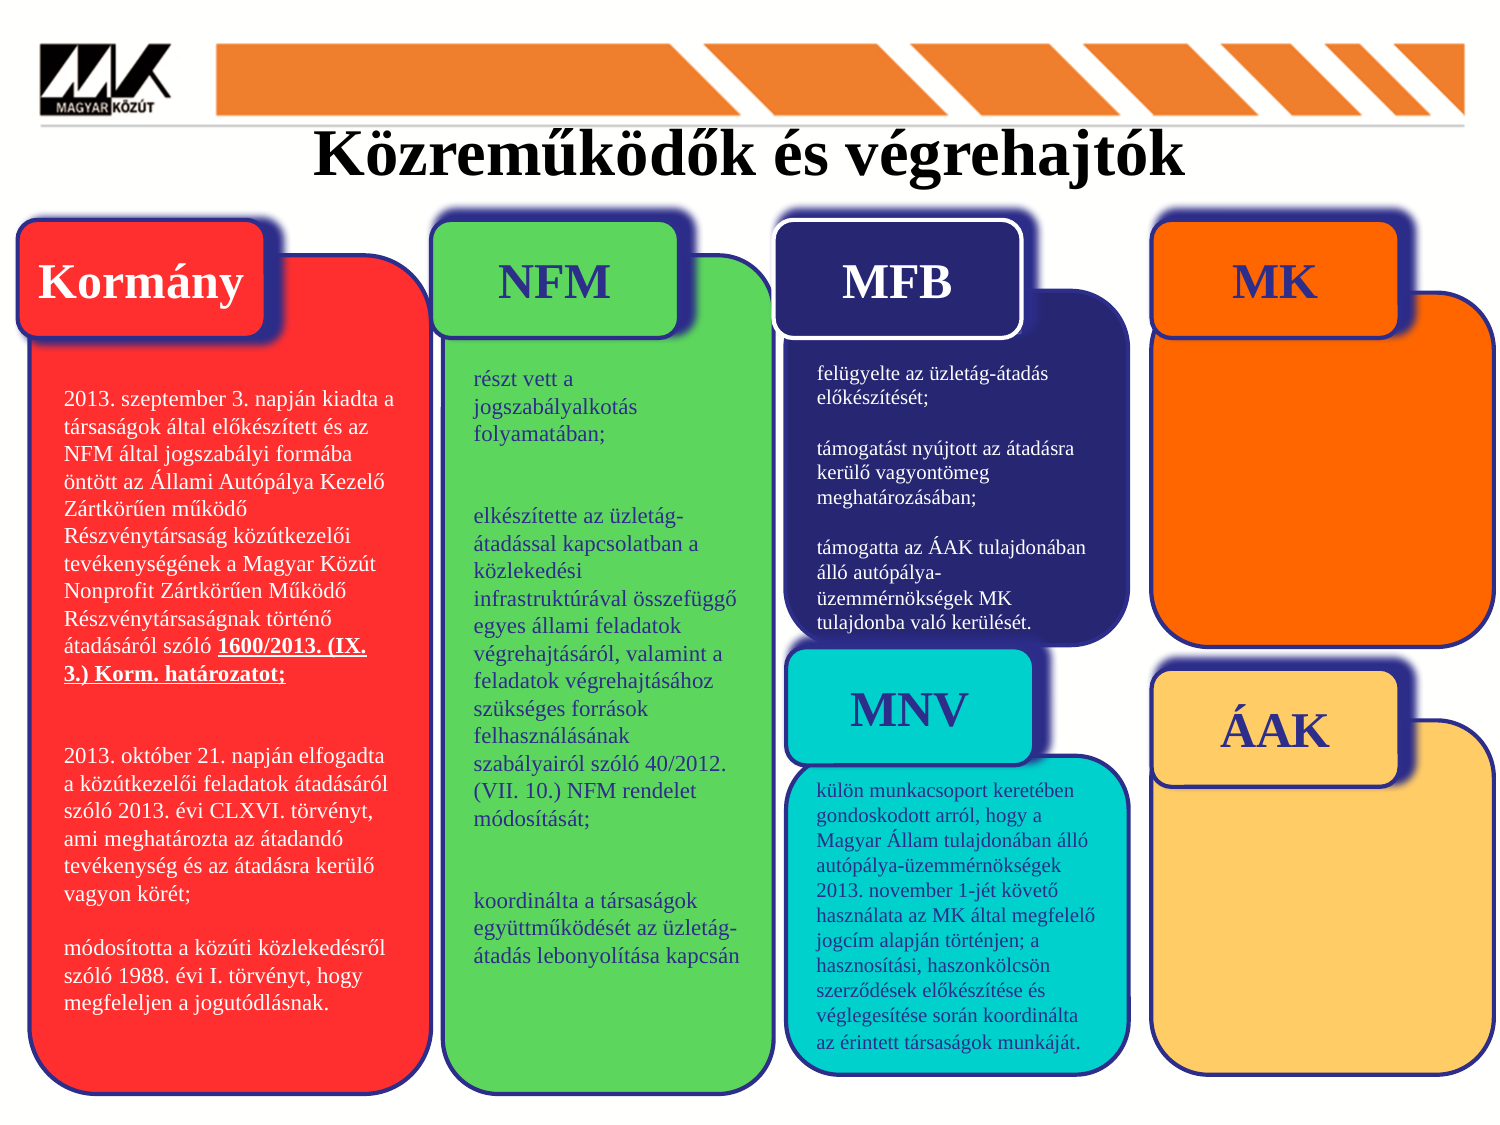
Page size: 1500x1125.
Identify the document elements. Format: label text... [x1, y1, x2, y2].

text_box MFB [771, 217, 1024, 341]
picture [0, 0, 1500, 1125]
text_box 2013. szeptember 3. napján kiadta a társaságok által előkészített és az NFM által jogszabályi formába öntött az Állami Autópálya Kezelő Zártkörűen működő Részvénytársaság közútkezelői tevékenységének a Magyar Közút Nonprofit Zártkörűen Működő Részvénytársaságnak történő átadásáról szóló 1600/2013. (IX. 3.) Korm. határozatot; 2013. október 21. napján elfogadta a közútkezelői feladatok átadásáról szóló 2013. évi CLXVI. törvényt, ami meghatározta az átadandó tevékenység és az átadásra kerülő vagyon körét; módosította a közúti közlekedésről szóló 1988. évi I. törvényt, hogy megfeleljen a jogutódlásnak. [27, 253, 434, 1097]
text_box ÁAK [1149, 666, 1402, 789]
text_box [1149, 290, 1496, 650]
text_box Közreműködők és végrehajtók [41, 101, 1459, 197]
text_box külön munkacsoport keretében gondoskodott arról, hogy a Magyar Állam tulajdonában álló autópálya-üzemmérnökségek 2013. november 1-jét követő használata az MK által megfelelő jogcím alapján történjen; a hasznosítási, haszonkölcsön szerződések előkészítése és véglegesítése során koordinálta az érintett társaságok munkáját. [783, 753, 1131, 1077]
text_box részt vett a jogszabályalkotás folyamatában; elkészítette az üzletág-átadással kapcsolatban a közlekedési infrastruktúrával összefüggő egyes állami feladatok végrehajtásáról, valamint a feladatok végrehajtásához szükséges források felhasználásának szabályairól szóló 40/2012. (VII. 10.) NFM rendelet módosítását; koordinálta a társaságok együttműködését az üzletág-átadás lebonyolítása kapcsán [440, 253, 776, 1097]
text_box [1149, 718, 1496, 1077]
text_box MNV [784, 645, 1037, 768]
text_box NFM [428, 217, 682, 341]
text_box Kormány [15, 217, 268, 341]
text_box mint az ÁAK és az MK tulajdonosi jogainak gyakorlója segítette és felügyelte az üzletág-átadás előkészítését; támogatást nyújtott az átadásra kerülő vagyontömeg meghatározásában; támogatta az ÁAK tulajdonában álló autópálya-üzemmérnökségek MK tulajdonba való kerülését. [783, 288, 1131, 648]
text_box MK [1149, 217, 1402, 341]
